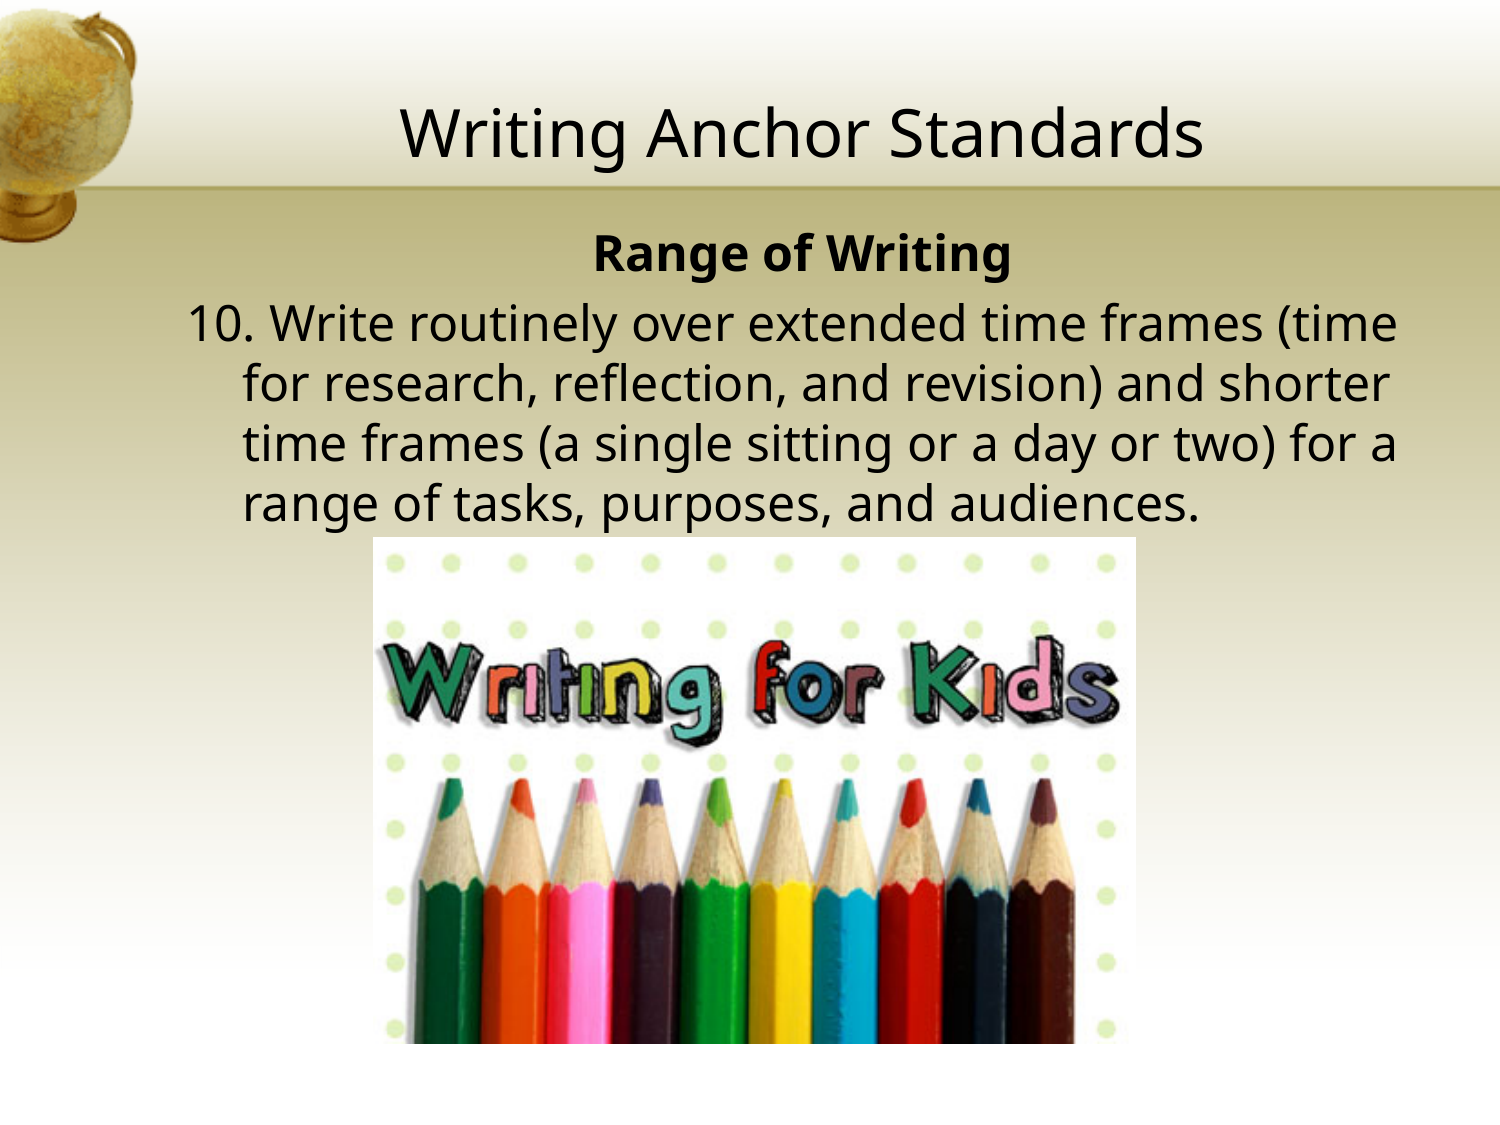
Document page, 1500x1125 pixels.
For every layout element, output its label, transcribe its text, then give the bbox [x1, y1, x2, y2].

picture [0, 0, 1500, 1125]
list Range of Writing 10. Write routinely over extended time frames (time for research, reflection, and revision) and shorter time frames (a single sitting or a day or two) for a range of tasks, purposes, and audiences. [171, 214, 1436, 1018]
title Writing Anchor Standards [171, 36, 1436, 179]
